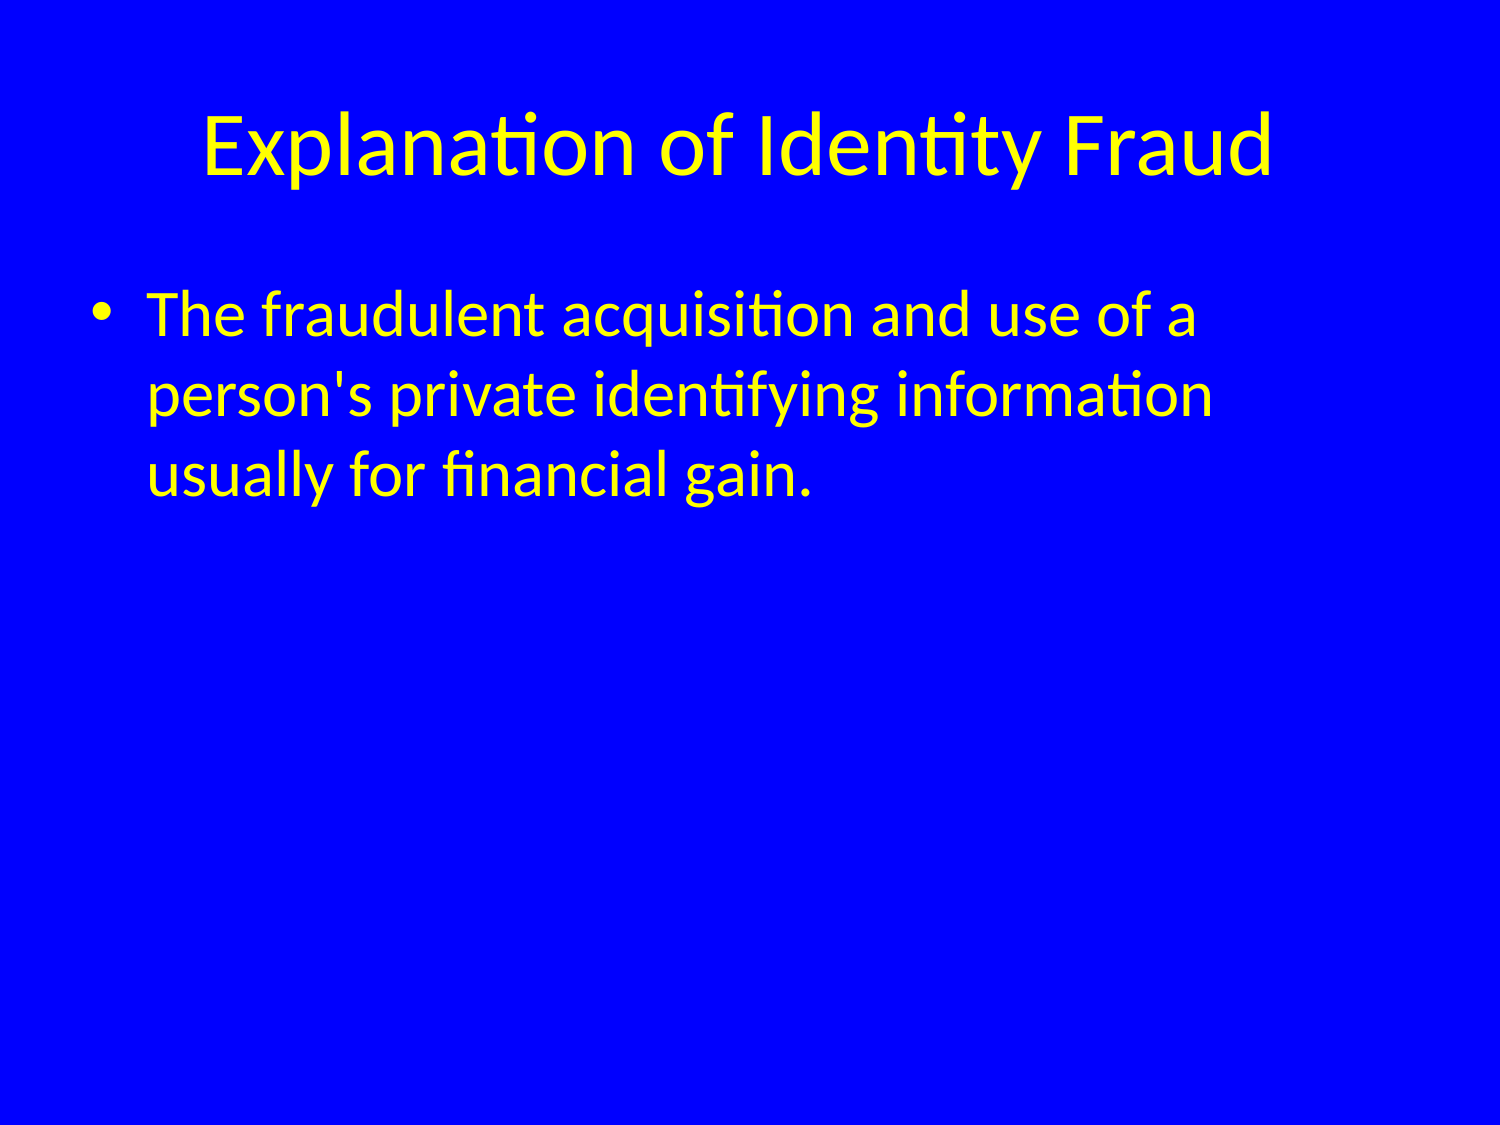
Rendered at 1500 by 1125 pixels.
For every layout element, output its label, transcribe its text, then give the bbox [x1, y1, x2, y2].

list The fraudulent acquisition and use of a person's private identifying information usually for financial gain. [75, 262, 1425, 1005]
title Explanation of Identity Fraud [75, 45, 1425, 233]
